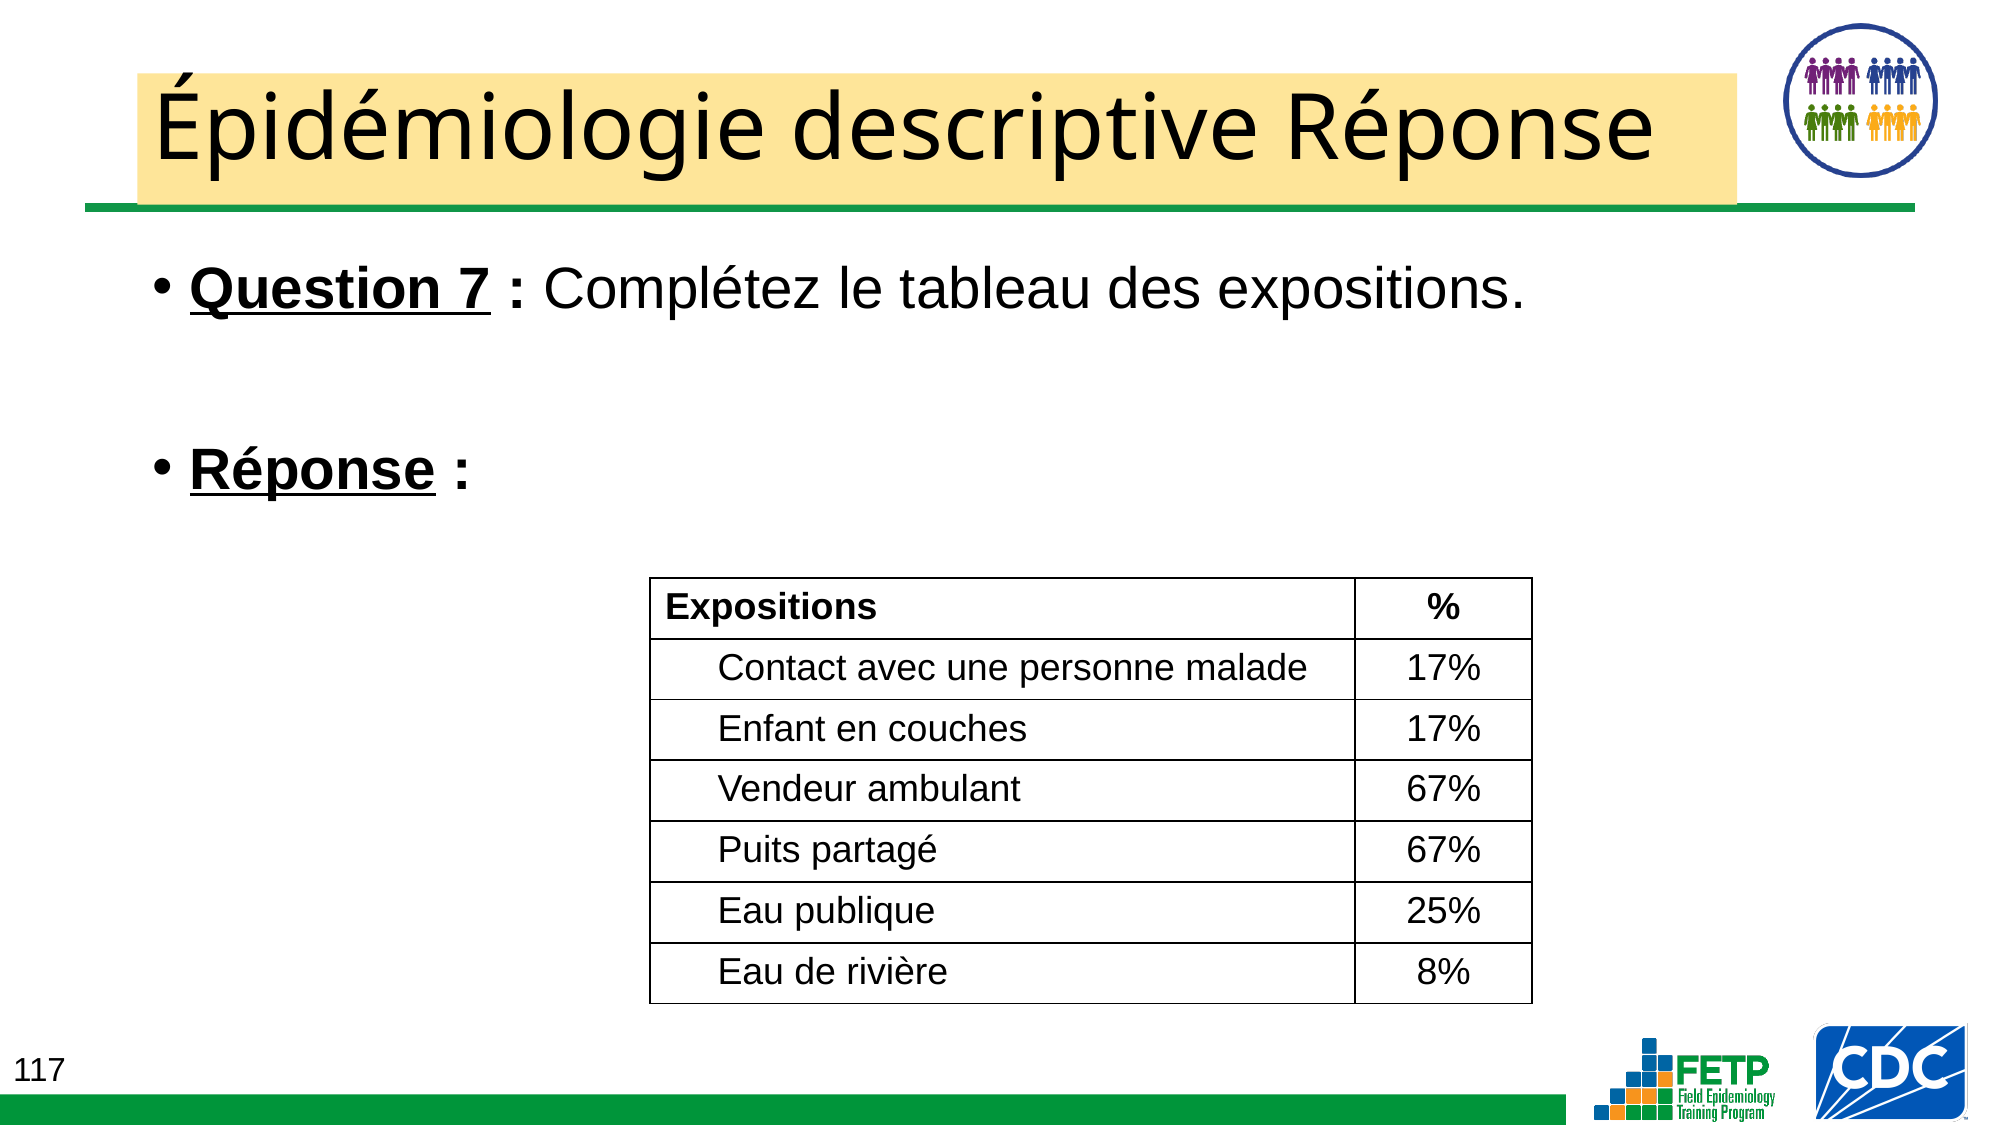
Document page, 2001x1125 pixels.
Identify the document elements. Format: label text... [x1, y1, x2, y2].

table_cell Eau de rivière [651, 944, 1354, 1003]
table_cell 17% [1356, 700, 1531, 759]
table_cell Contact avec une personne malade [651, 640, 1354, 699]
picture [1594, 1038, 1775, 1122]
table_cell 67% [1356, 761, 1531, 820]
list Question 7 : Complétez le tableau des expositions. Réponse : [137, 242, 1863, 1004]
table_cell Vendeur ambulant [651, 761, 1354, 820]
table_cell 8% [1356, 944, 1531, 1003]
table_header Expositions [651, 579, 1354, 638]
text_box Épidémiologie descriptive Réponse [137, 73, 1738, 205]
table_cell Enfant en couches [651, 700, 1354, 759]
picture [1783, 23, 1938, 178]
picture [1813, 1023, 1968, 1122]
table_cell Eau publique [651, 883, 1354, 942]
table_cell 67% [1356, 822, 1531, 881]
table_cell 17% [1356, 640, 1531, 699]
table_header % [1356, 579, 1531, 638]
table_cell 25% [1356, 883, 1531, 942]
table_cell Puits partagé [651, 822, 1354, 881]
